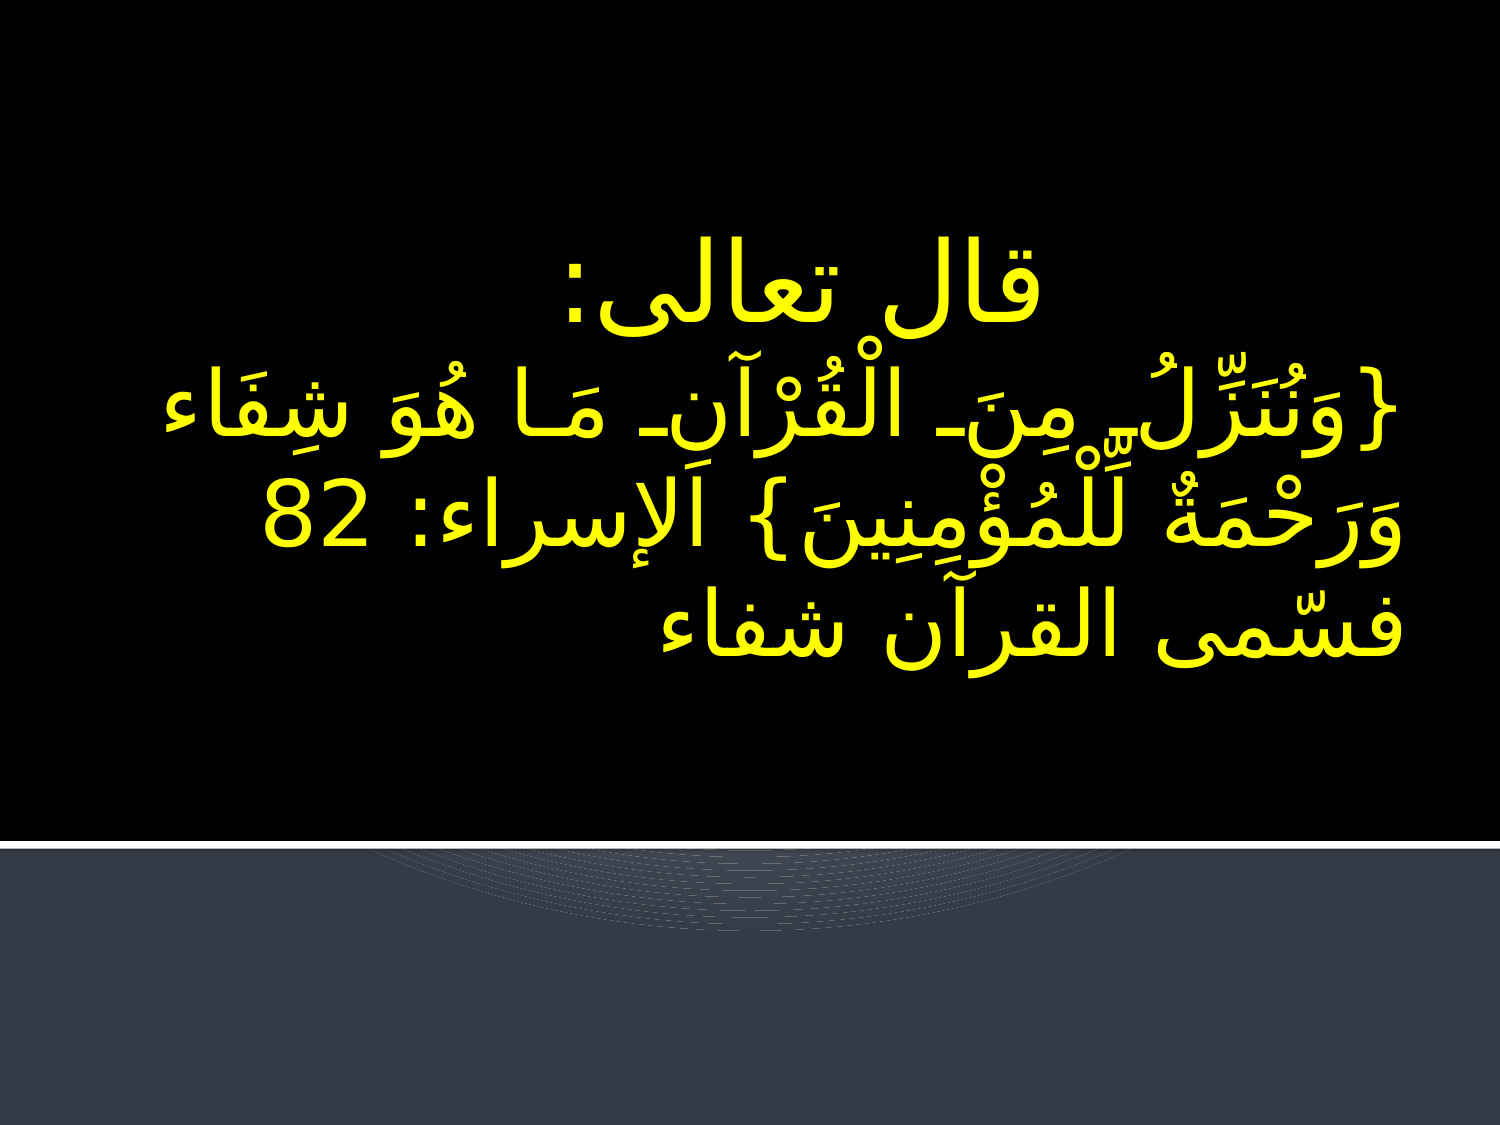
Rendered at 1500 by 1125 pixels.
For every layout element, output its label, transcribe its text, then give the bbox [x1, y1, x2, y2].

subtitle قال تعالى: {وَنُنَزِّلُ مِنَ الْقُرْآنِ مَا هُوَ شِفَاء وَرَحْمَةٌ لِّلْمُؤْمِنِينَ} الإسراء: 82 فسّمى القرآن شفاء [140, 128, 1416, 786]
